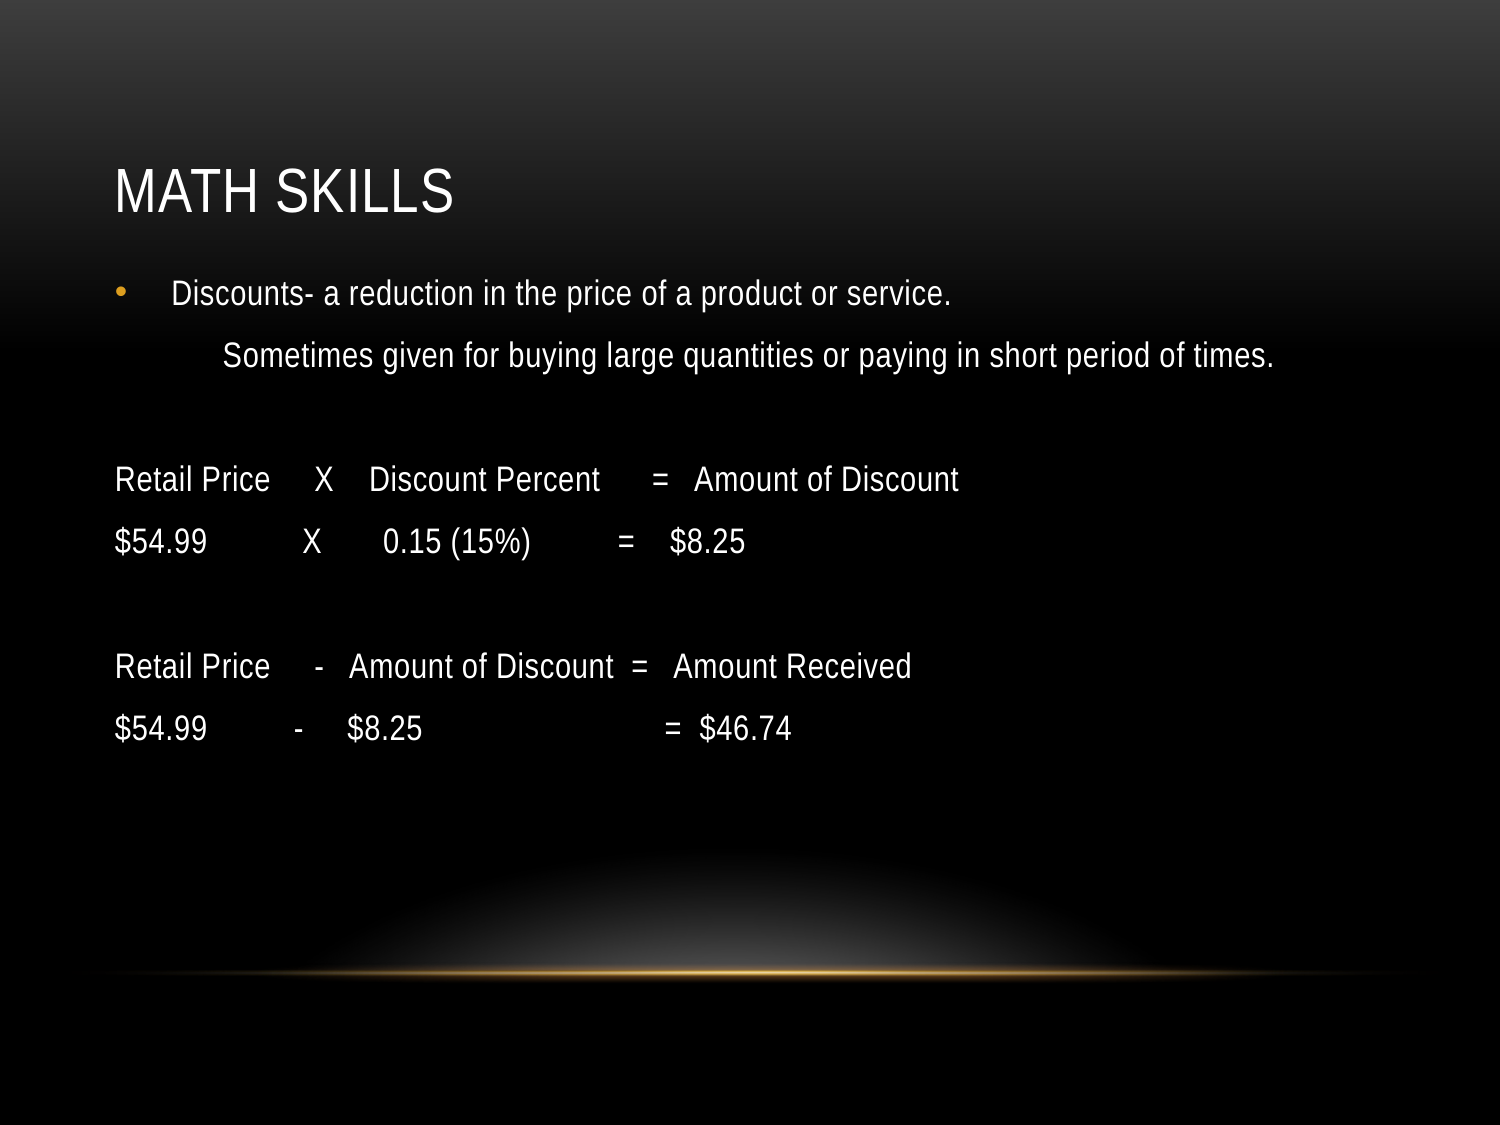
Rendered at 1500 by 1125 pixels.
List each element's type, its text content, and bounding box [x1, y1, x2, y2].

picture [0, 0, 1500, 1125]
list Discounts- a reduction in the price of a product or service. Sometimes given for buying large quantities or paying in short period of times. Retail Price X Discount Percent = Amount of Discount $54.99 X 0.15 (15%) = $8.25 Retail Price - Amount of Discount = Amount Received $54.99 - $8.25 = $46.74 [99, 262, 1400, 938]
title Math skills [99, 45, 1400, 233]
